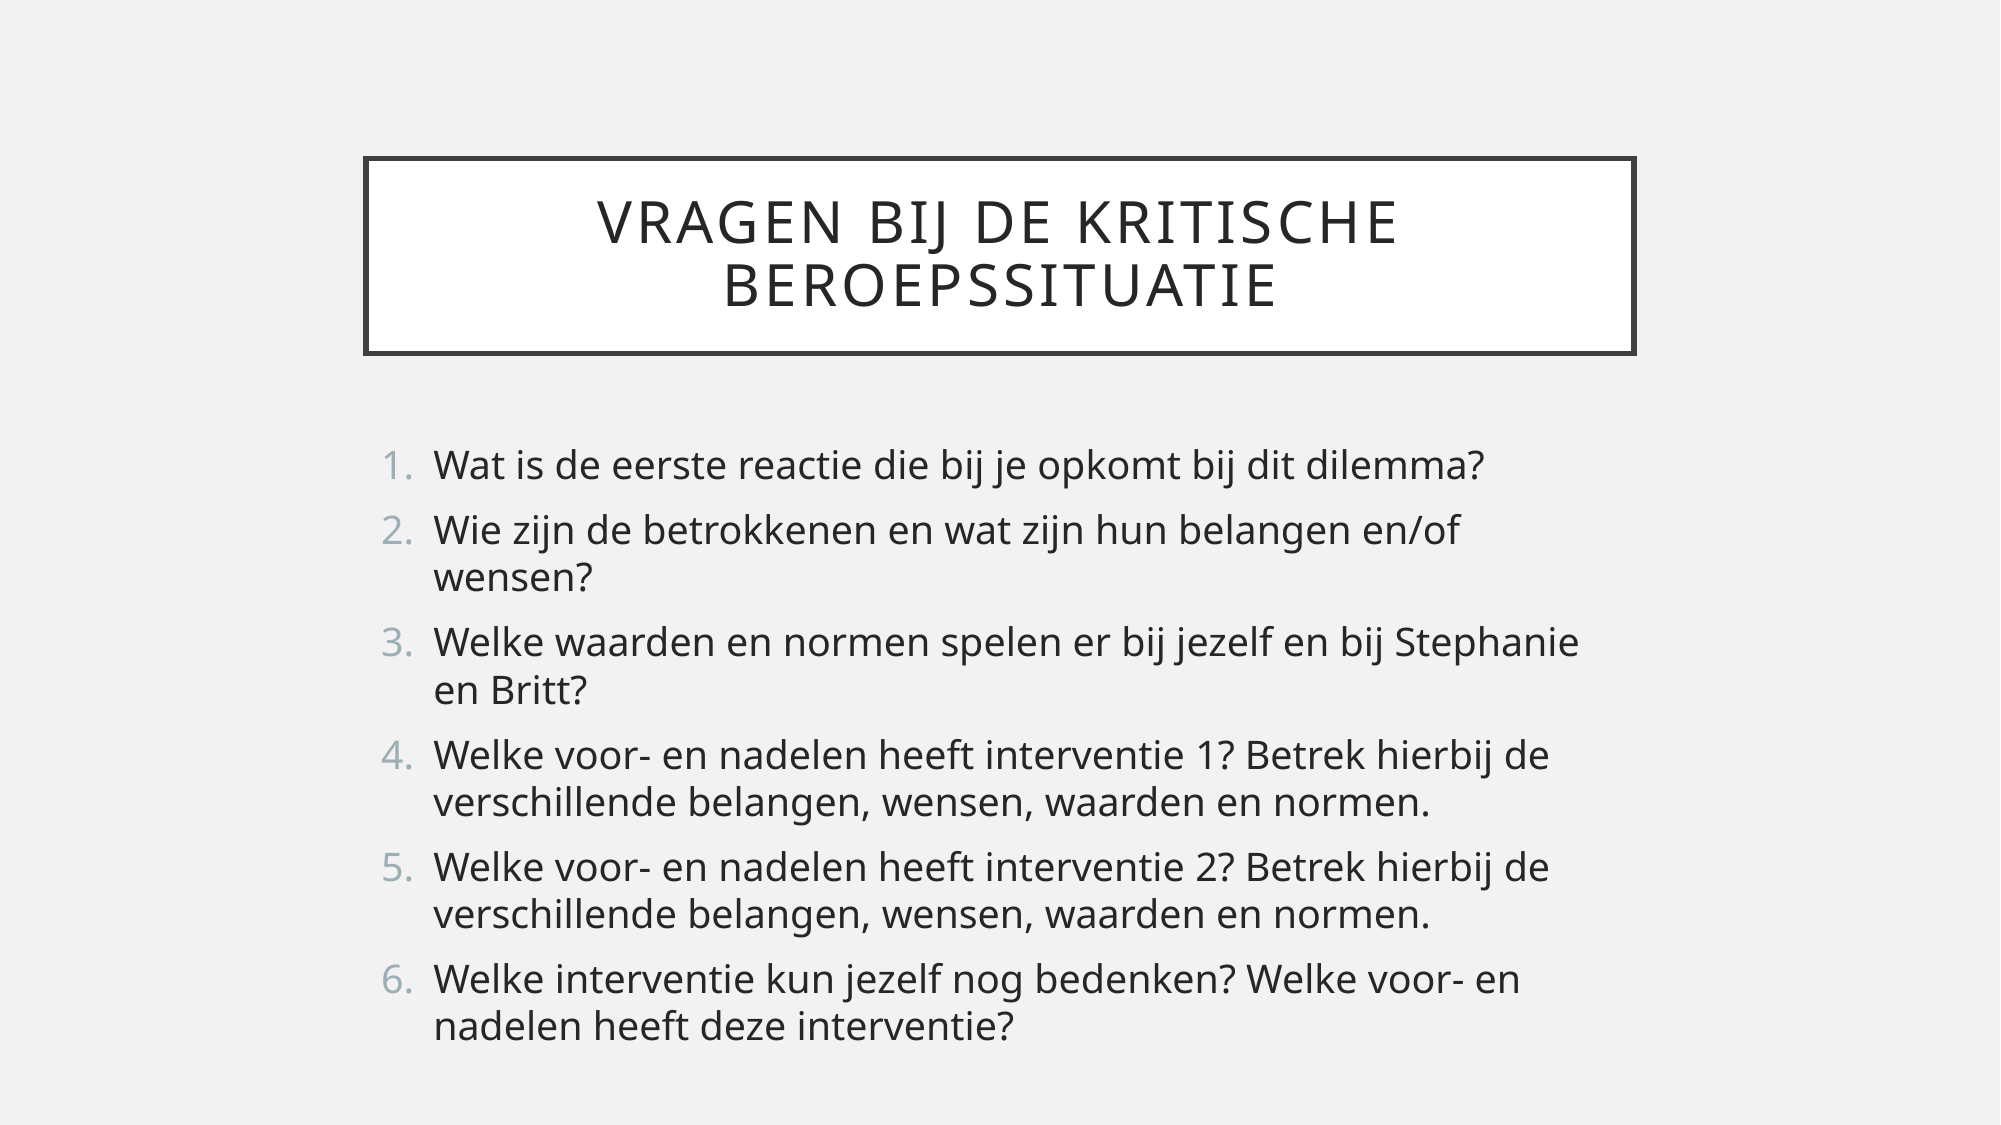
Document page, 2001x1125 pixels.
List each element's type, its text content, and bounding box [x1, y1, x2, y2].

list Wat is de eerste reactie die bij je opkomt bij dit dilemma? Wie zijn de betrokkenen en wat zijn hun belangen en/of wensen? Welke waarden en normen spelen er bij jezelf en bij Stephanie en Britt? Welke voor- en nadelen heeft interventie 1? Betrek hierbij de verschillende belangen, wensen, waarden en normen. Welke voor- en nadelen heeft interventie 2? Betrek hierbij de verschillende belangen, wensen, waarden en normen. Welke interventie kun jezelf nog bedenken? Welke voor- en nadelen heeft deze interventie? [366, 432, 1634, 1057]
title Vragen bij de kritische beroepssituatie [363, 156, 1637, 356]
